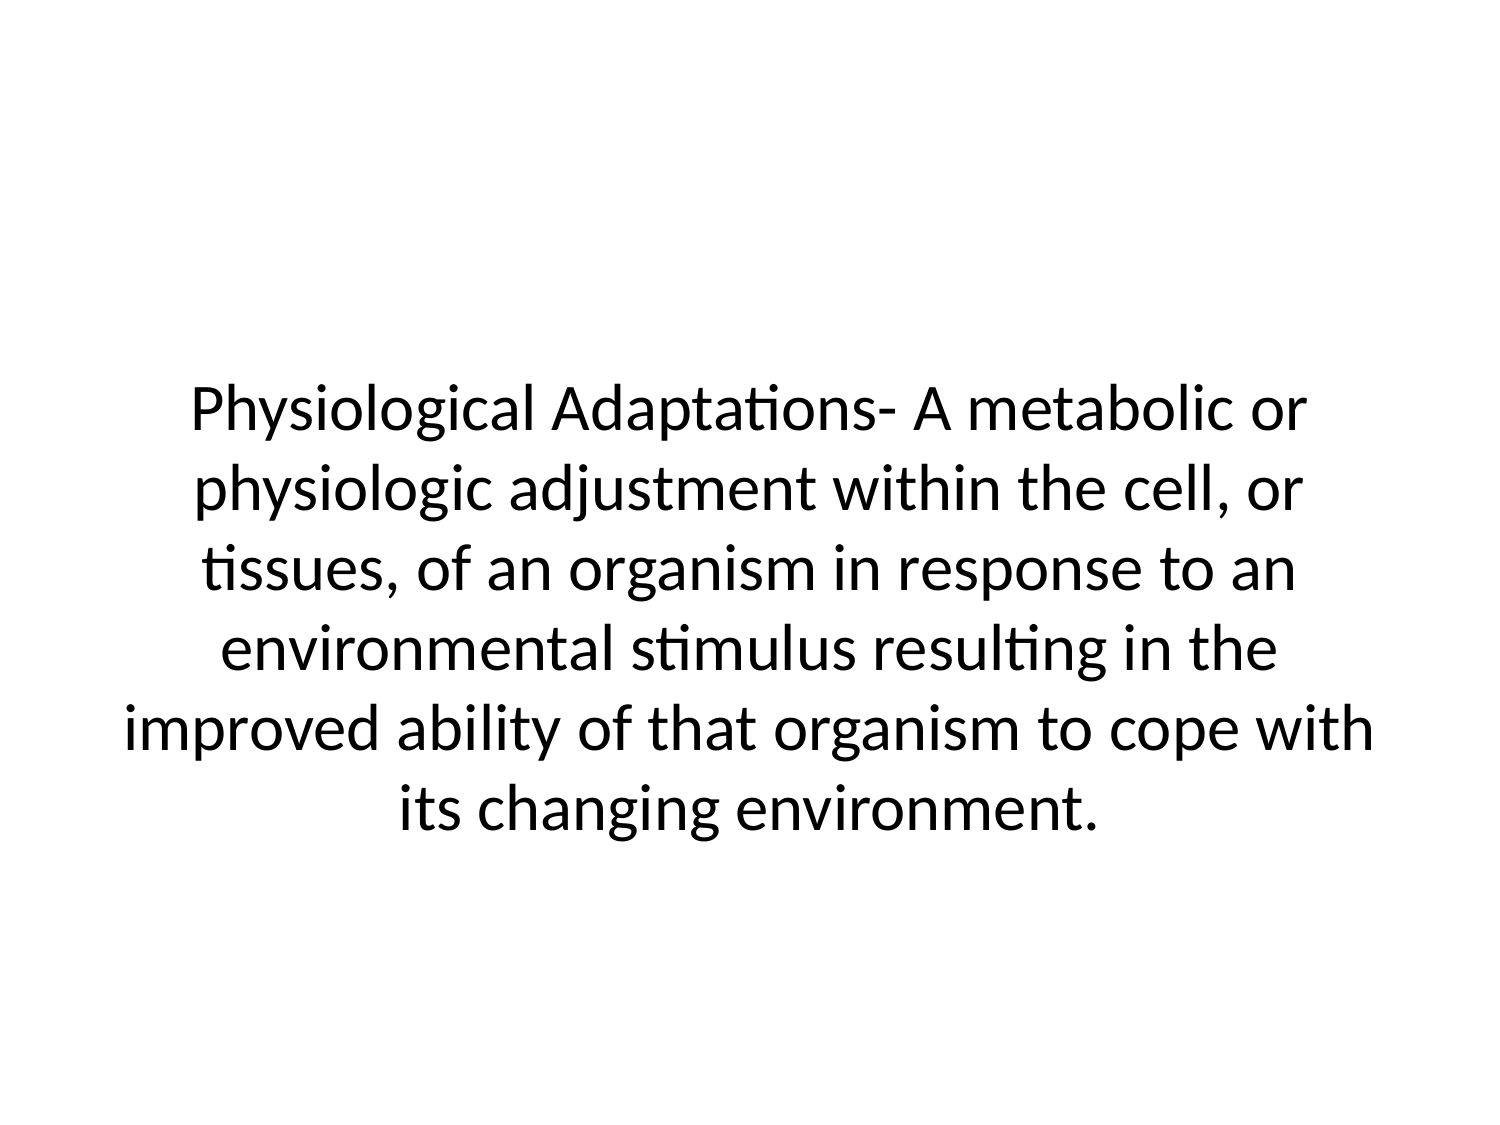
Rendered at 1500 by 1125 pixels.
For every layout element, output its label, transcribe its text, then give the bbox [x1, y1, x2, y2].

list Physiological Adaptations- A metabolic or physiologic adjustment within the cell, or tissues, of an organism in response to an environmental stimulus resulting in the improved ability of that organism to cope with its changing environment. [75, 262, 1425, 1005]
